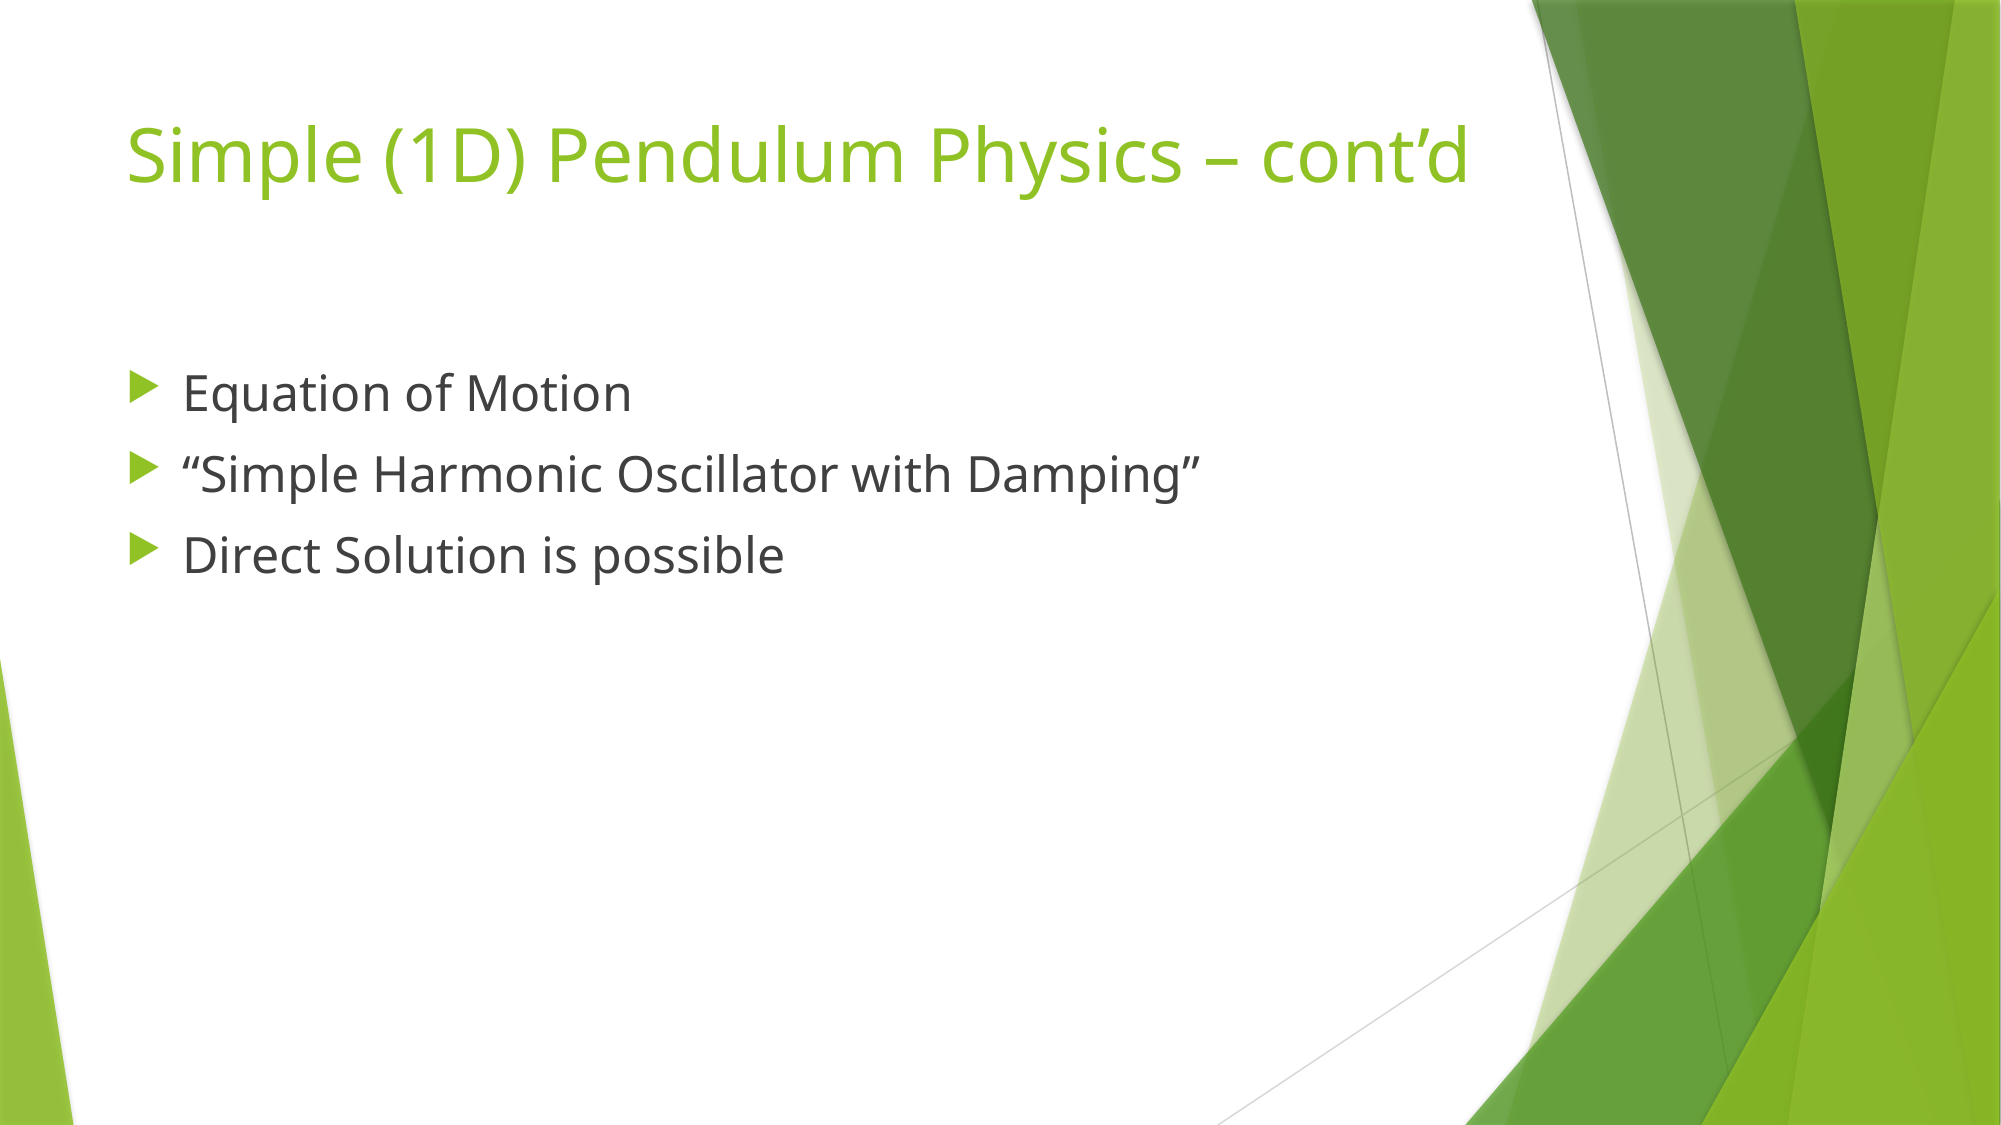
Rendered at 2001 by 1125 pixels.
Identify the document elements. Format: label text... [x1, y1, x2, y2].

list Equation of Motion “Simple Harmonic Oscillator with Damping” Direct Solution is possible [111, 354, 1522, 992]
title Simple (1D) Pendulum Physics – cont’d [111, 99, 1522, 317]
